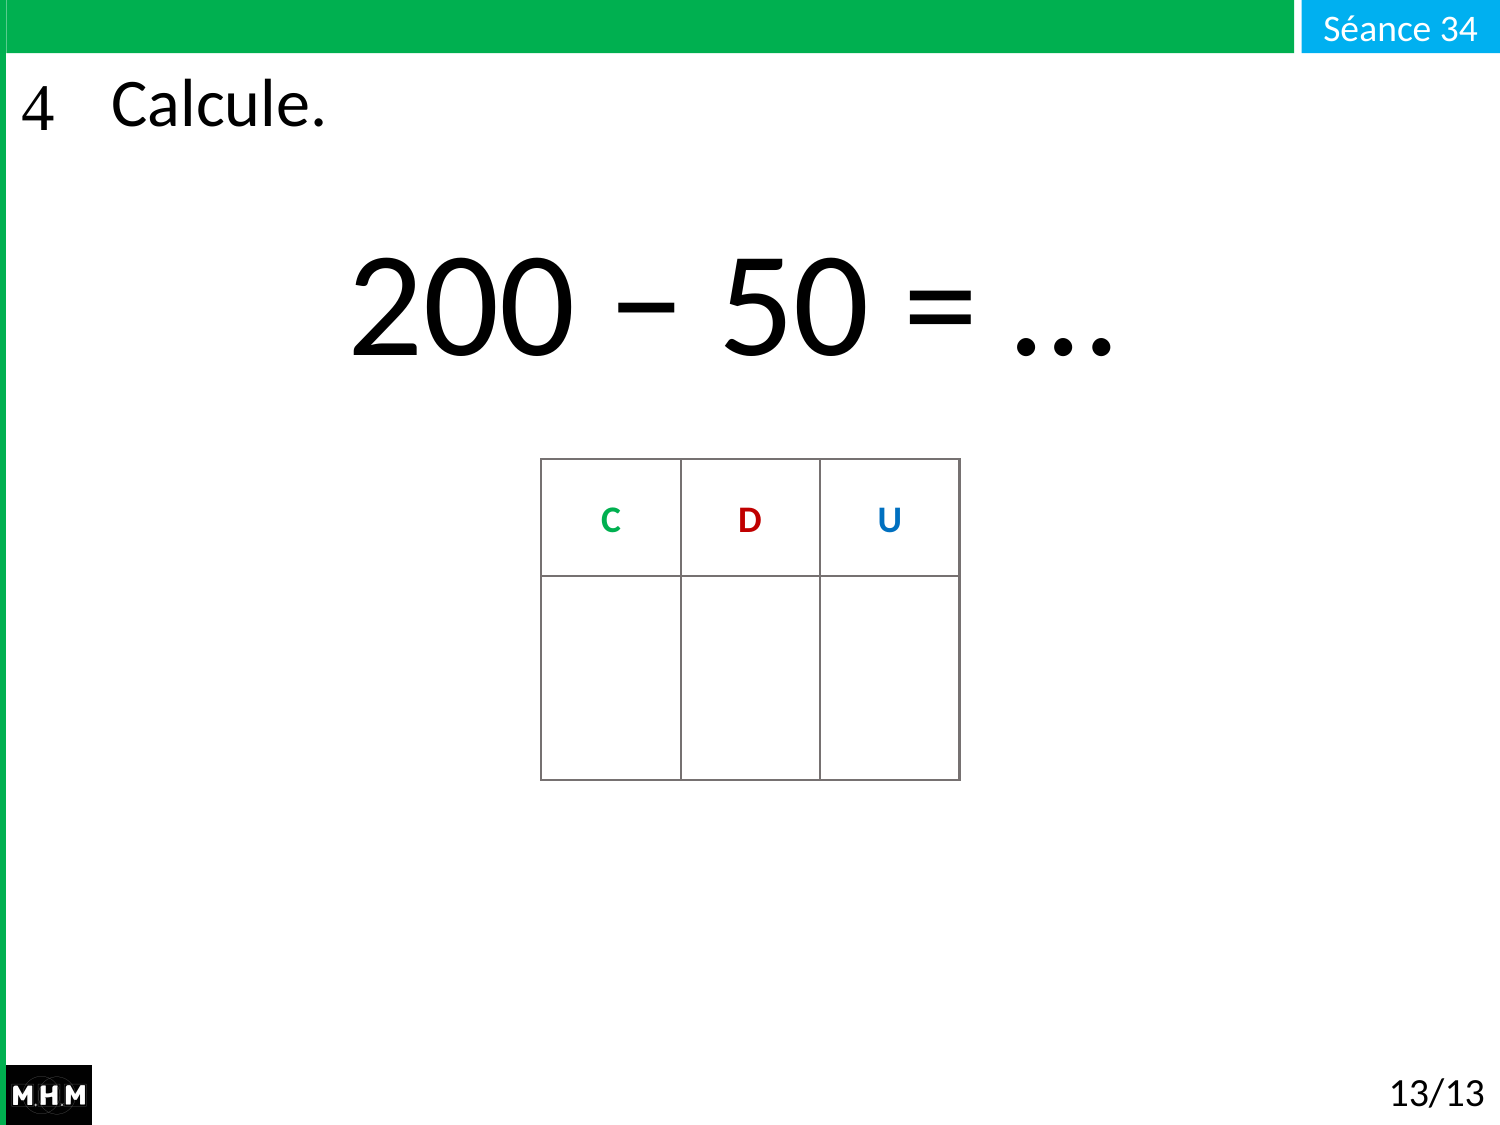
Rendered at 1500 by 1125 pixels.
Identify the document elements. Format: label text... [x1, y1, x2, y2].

text_box 200 − 50 = … [333, 197, 1202, 393]
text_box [541, 459, 960, 780]
title Calcule. [96, 60, 1391, 150]
picture [6, 1065, 92, 1125]
list 13/13 [1373, 1064, 1500, 1125]
